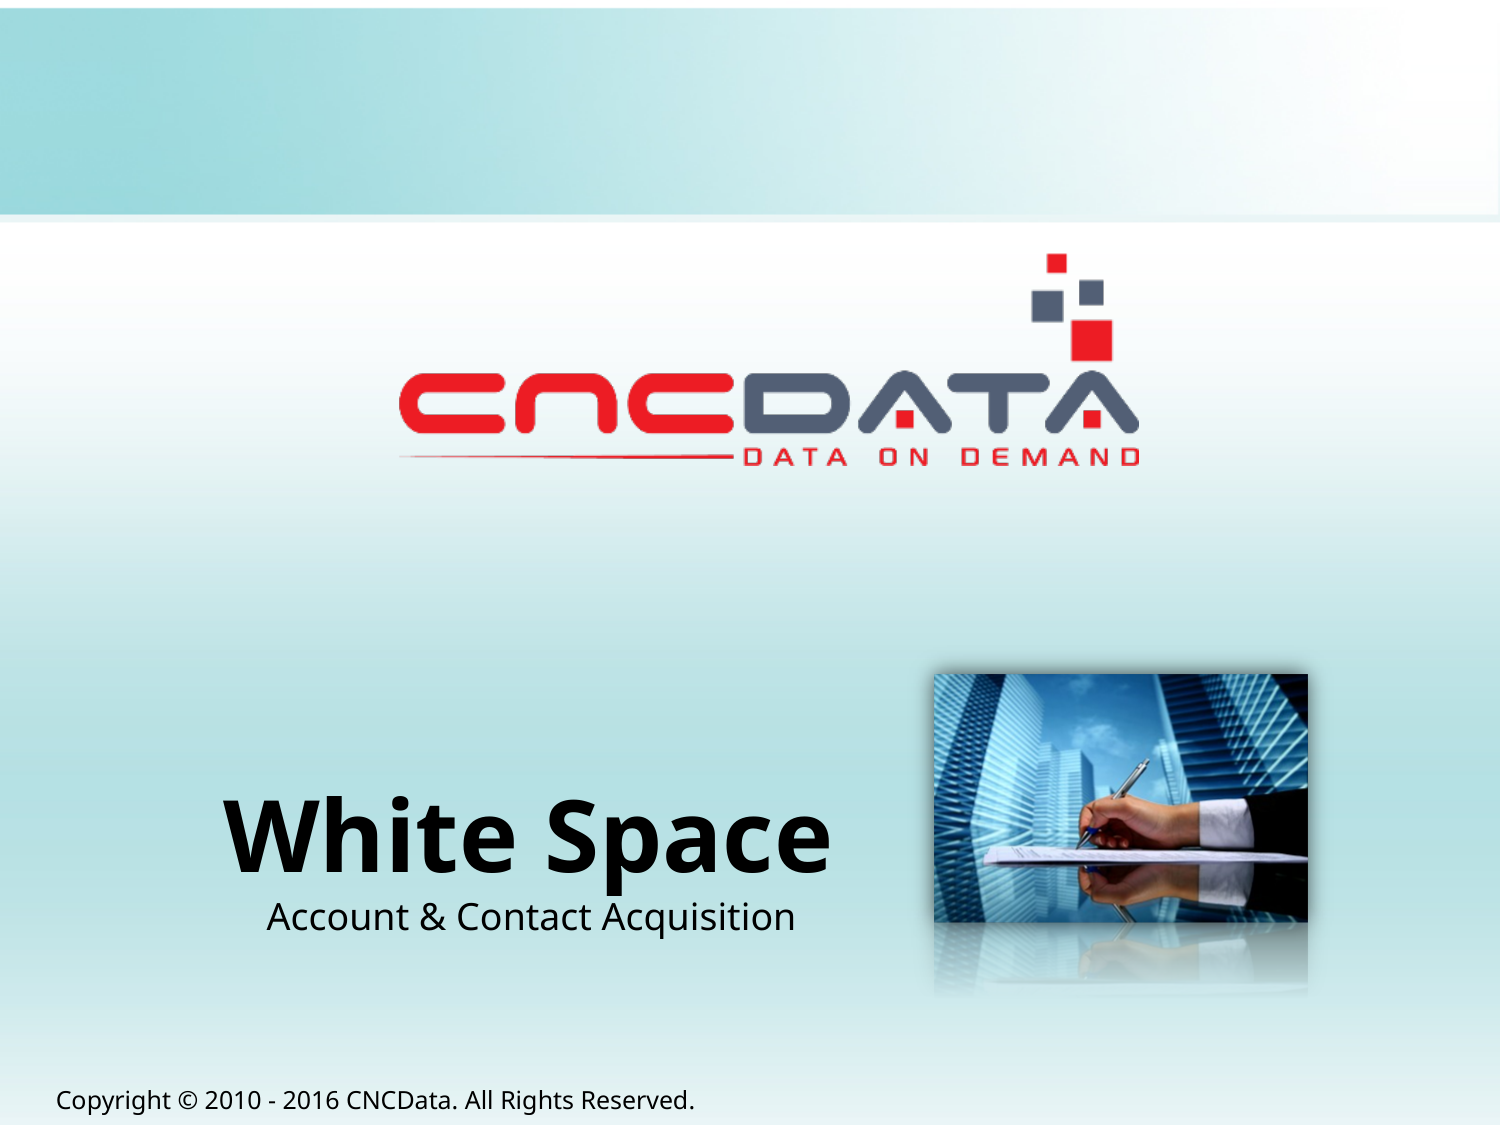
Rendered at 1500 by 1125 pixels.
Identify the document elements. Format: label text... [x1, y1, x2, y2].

picture [0, 0, 1500, 1125]
title White Space Account & Contact Acquisition [79, 822, 896, 946]
text_box Copyright © 2010 - 2016 CNCData. All Rights Reserved. [41, 1077, 750, 1122]
